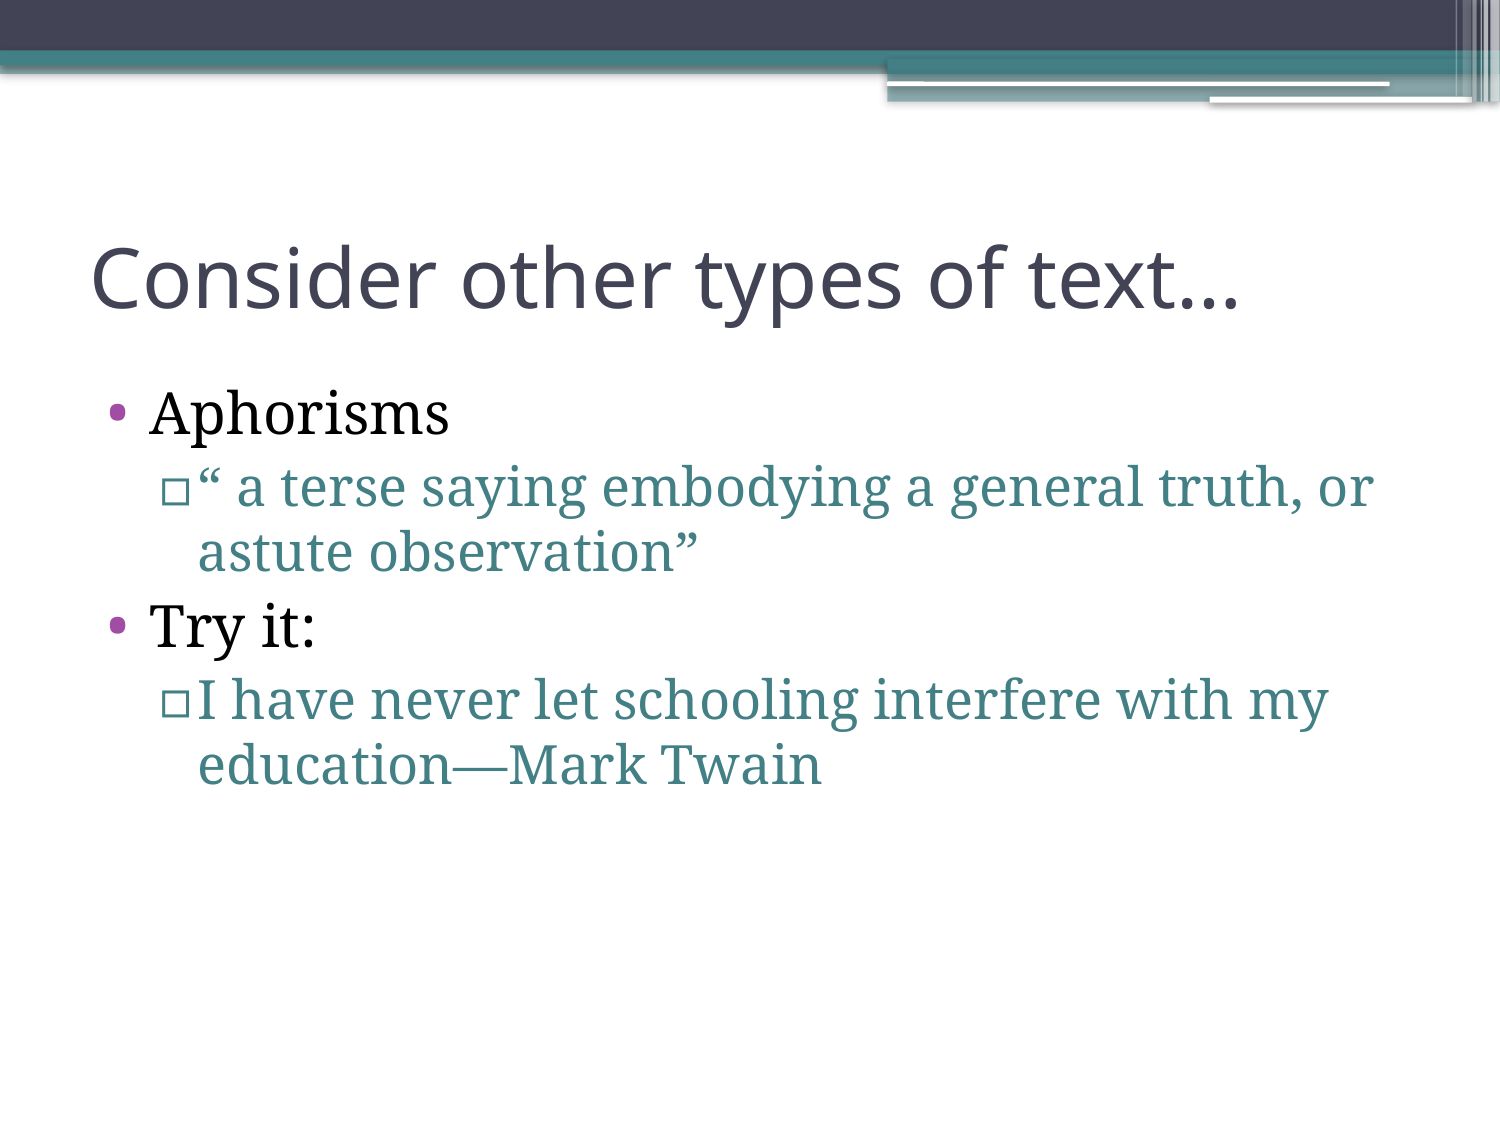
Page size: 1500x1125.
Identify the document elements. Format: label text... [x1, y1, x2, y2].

list Aphorisms “ a terse saying embodying a general truth, or astute observation” Try it: I have never let schooling interfere with my education—Mark Twain [75, 368, 1425, 1079]
title Consider other types of text… [75, 187, 1425, 363]
